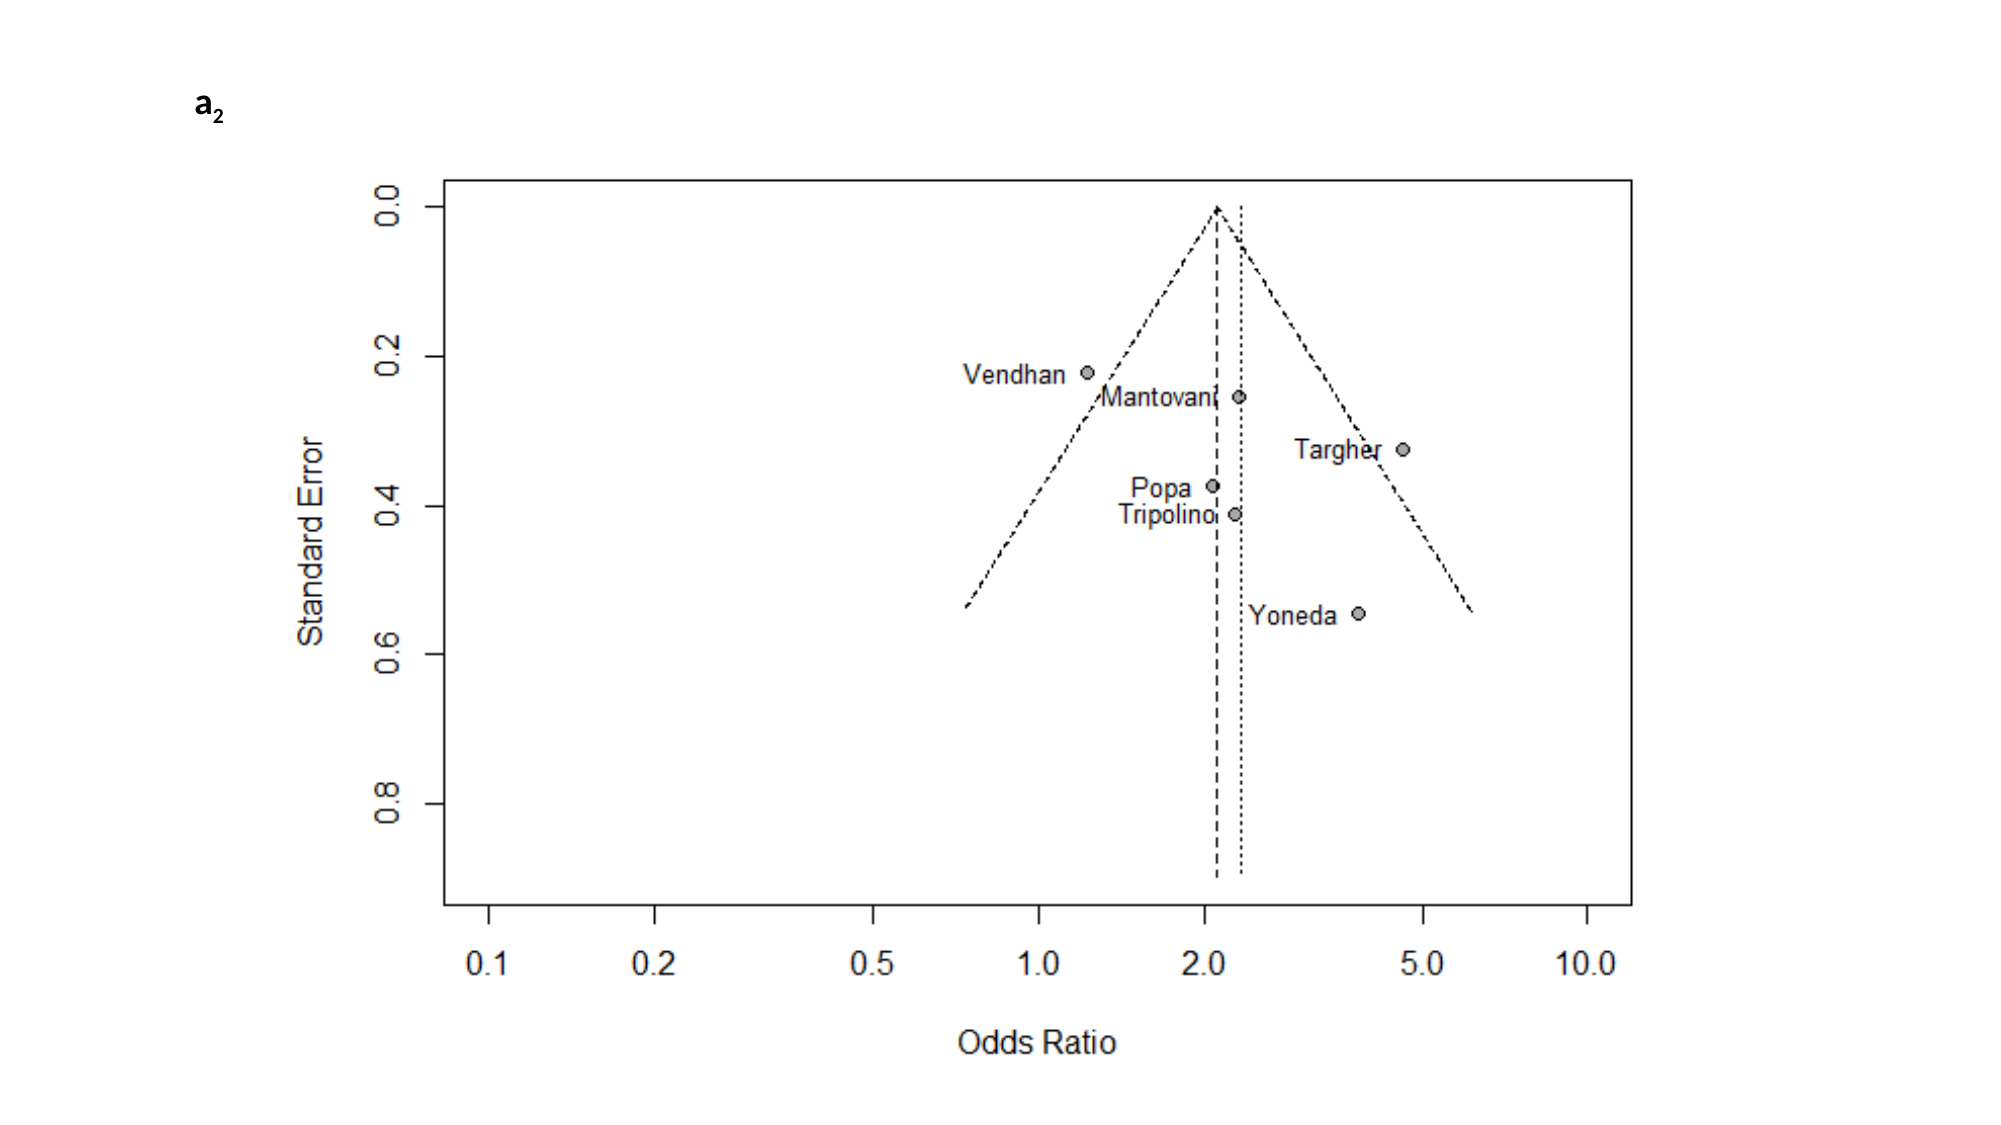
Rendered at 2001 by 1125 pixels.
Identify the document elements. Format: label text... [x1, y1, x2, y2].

picture [286, 22, 1714, 1103]
text_box a2 [179, 69, 286, 136]
